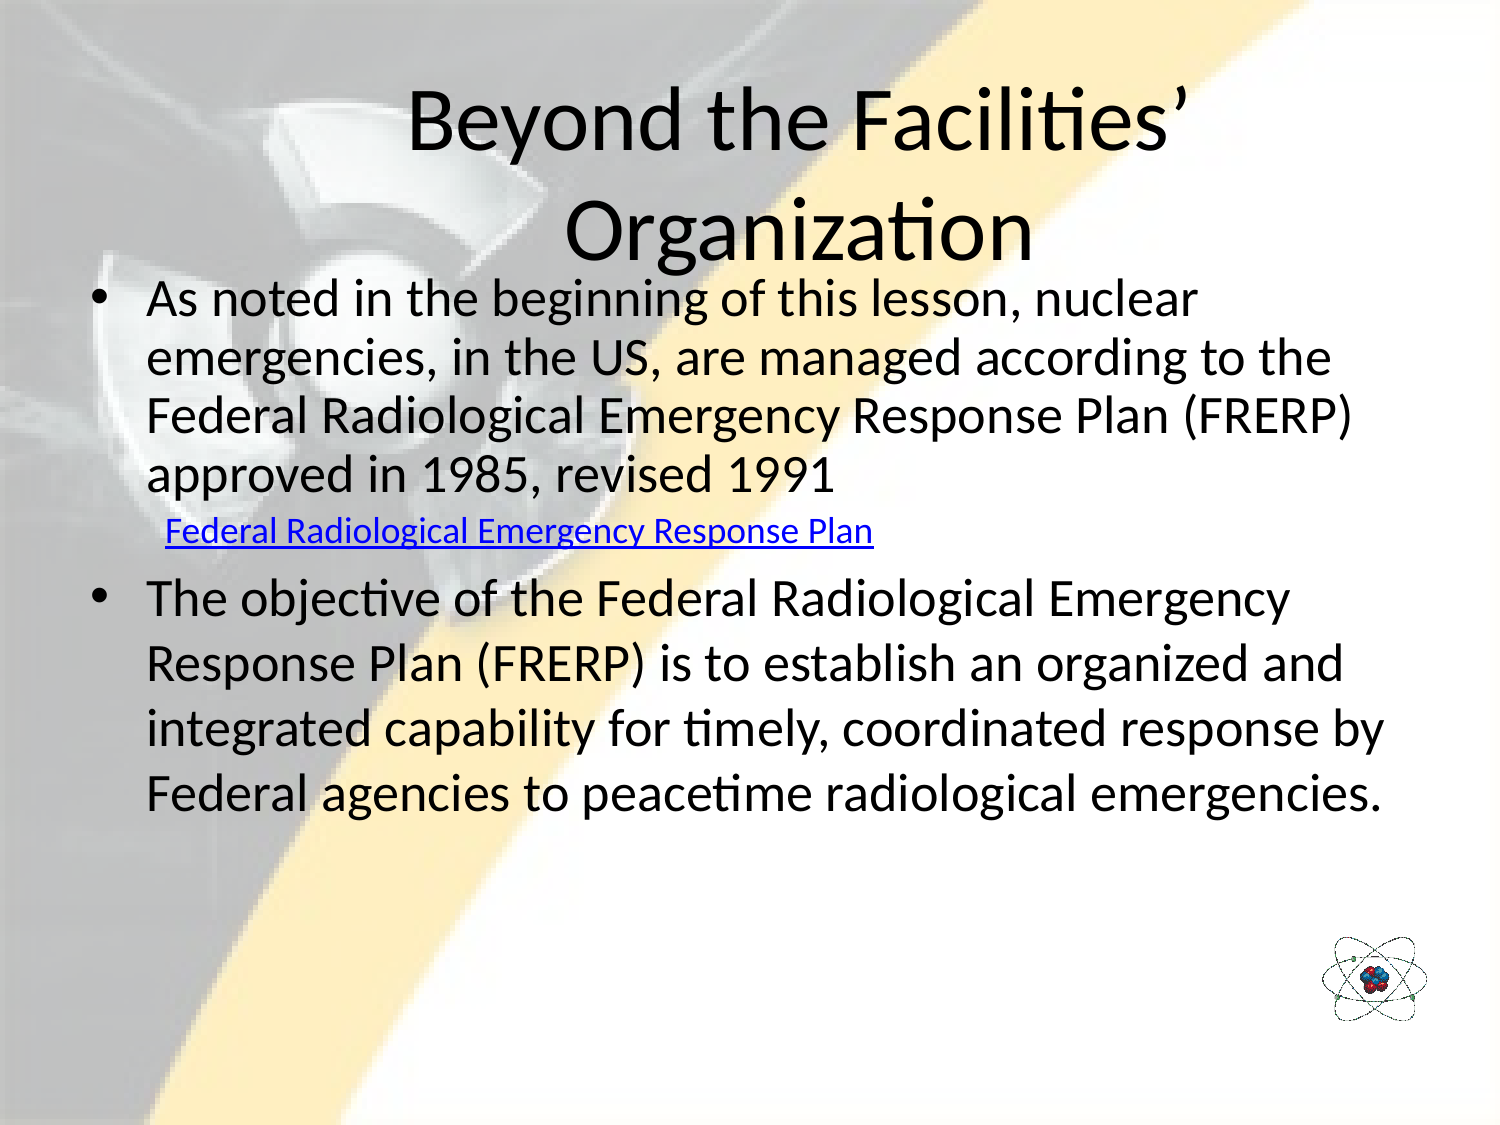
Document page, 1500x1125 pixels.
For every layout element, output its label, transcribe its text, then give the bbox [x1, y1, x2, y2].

title Beyond the Facilities’ Organization [162, 75, 1438, 263]
list As noted in the beginning of this lesson, nuclear emergencies, in the US, are managed according to the Federal Radiological Emergency Response Plan (FRERP) approved in 1985, revised 1991 Federal Radiological Emergency Response Plan The objective of the Federal Radiological Emergency Response Plan (FRERP) is to establish an organized and integrated capability for timely, coordinated response by Federal agencies to peacetime radiological emergencies. [75, 262, 1425, 1005]
picture [1322, 937, 1427, 1021]
